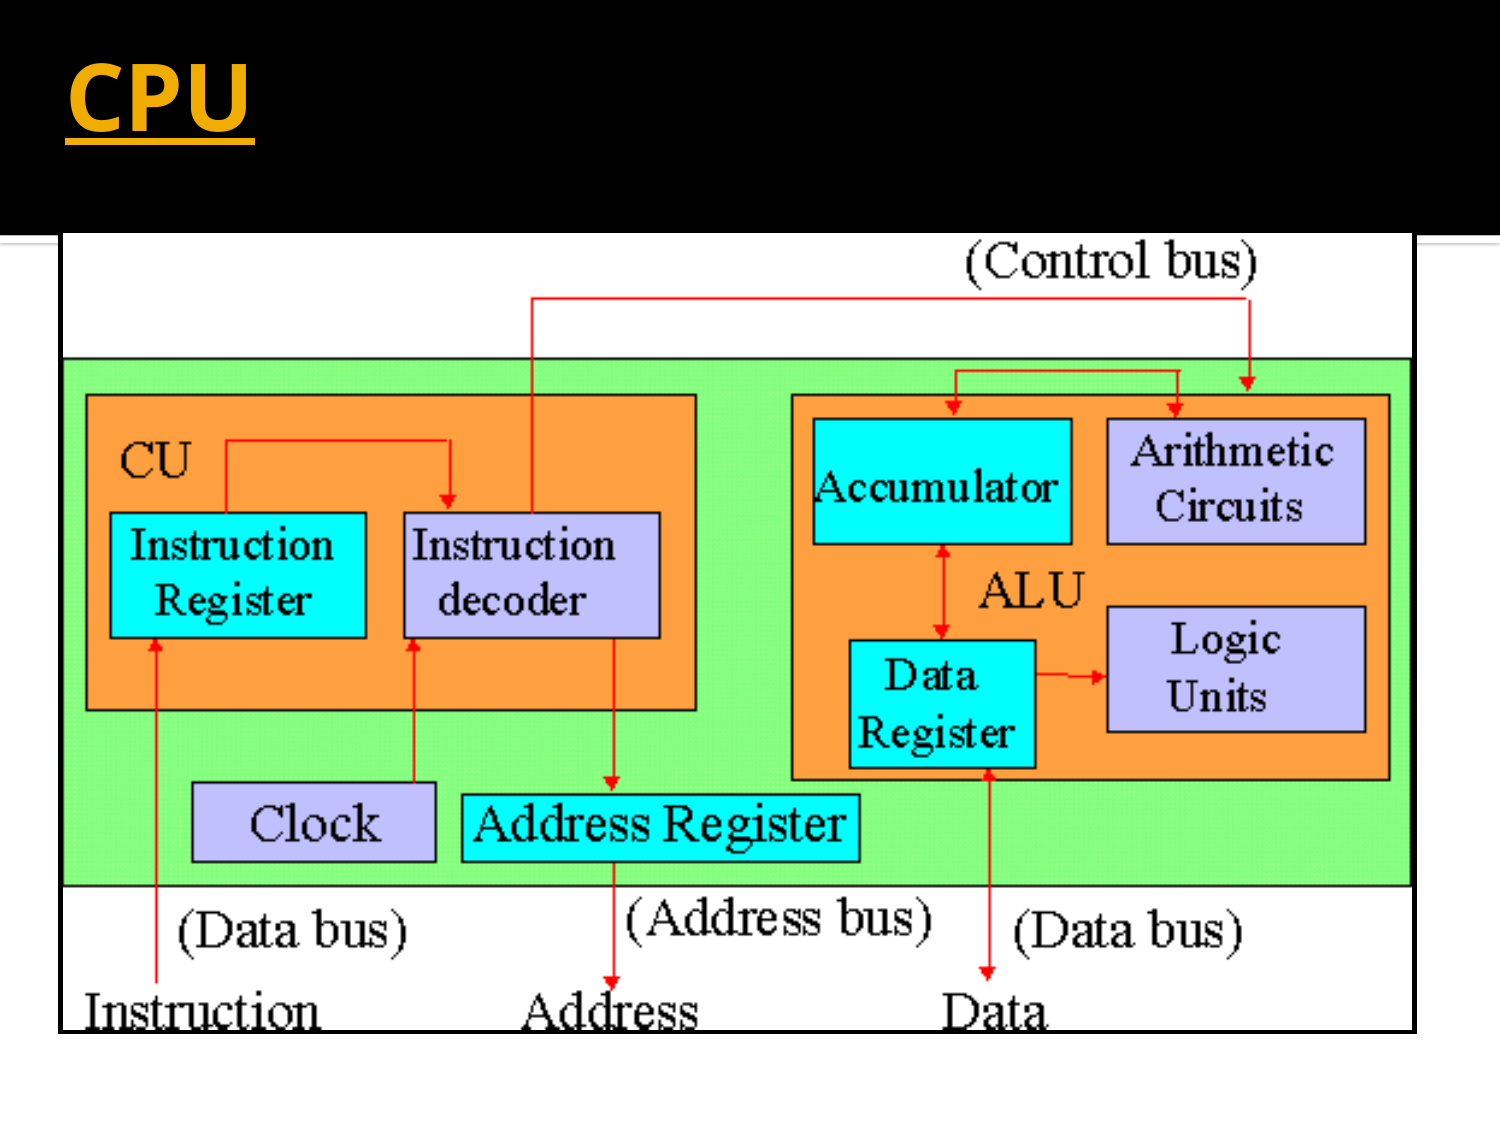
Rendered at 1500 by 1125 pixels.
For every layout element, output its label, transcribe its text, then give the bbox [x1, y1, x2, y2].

list [37, 174, 1463, 1075]
picture [62, 233, 1413, 1030]
title CPU [50, 24, 1388, 163]
